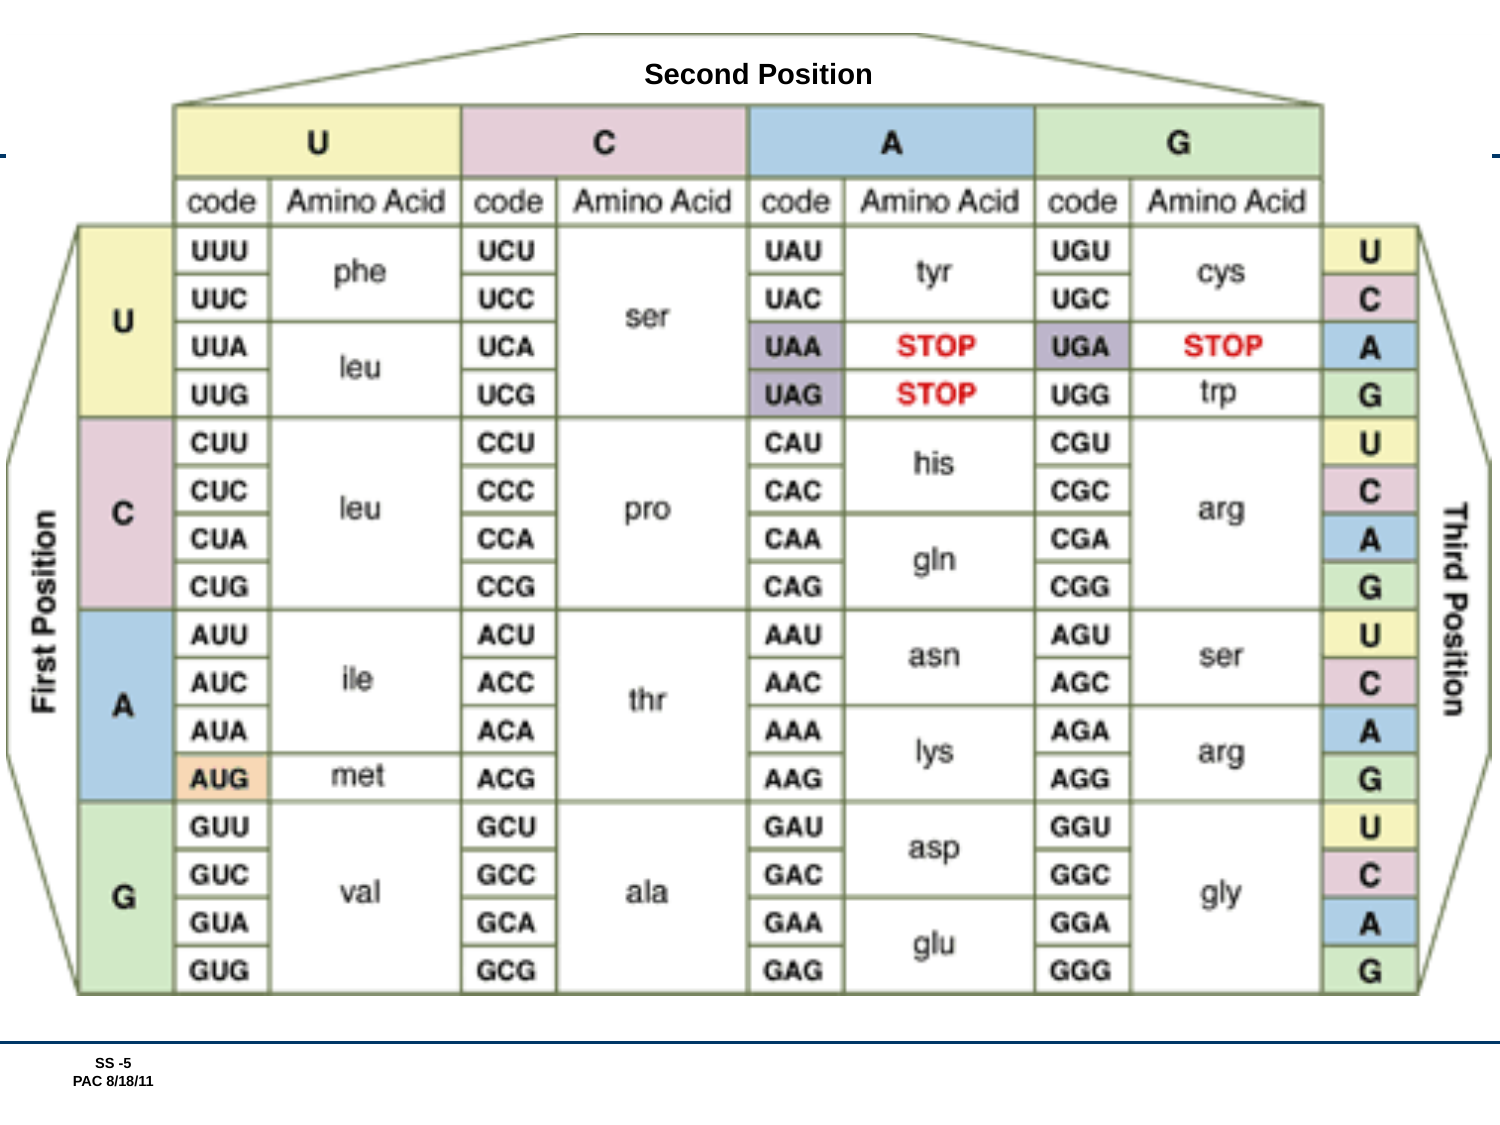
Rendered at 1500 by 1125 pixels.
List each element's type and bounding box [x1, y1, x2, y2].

picture [6, 33, 1492, 997]
